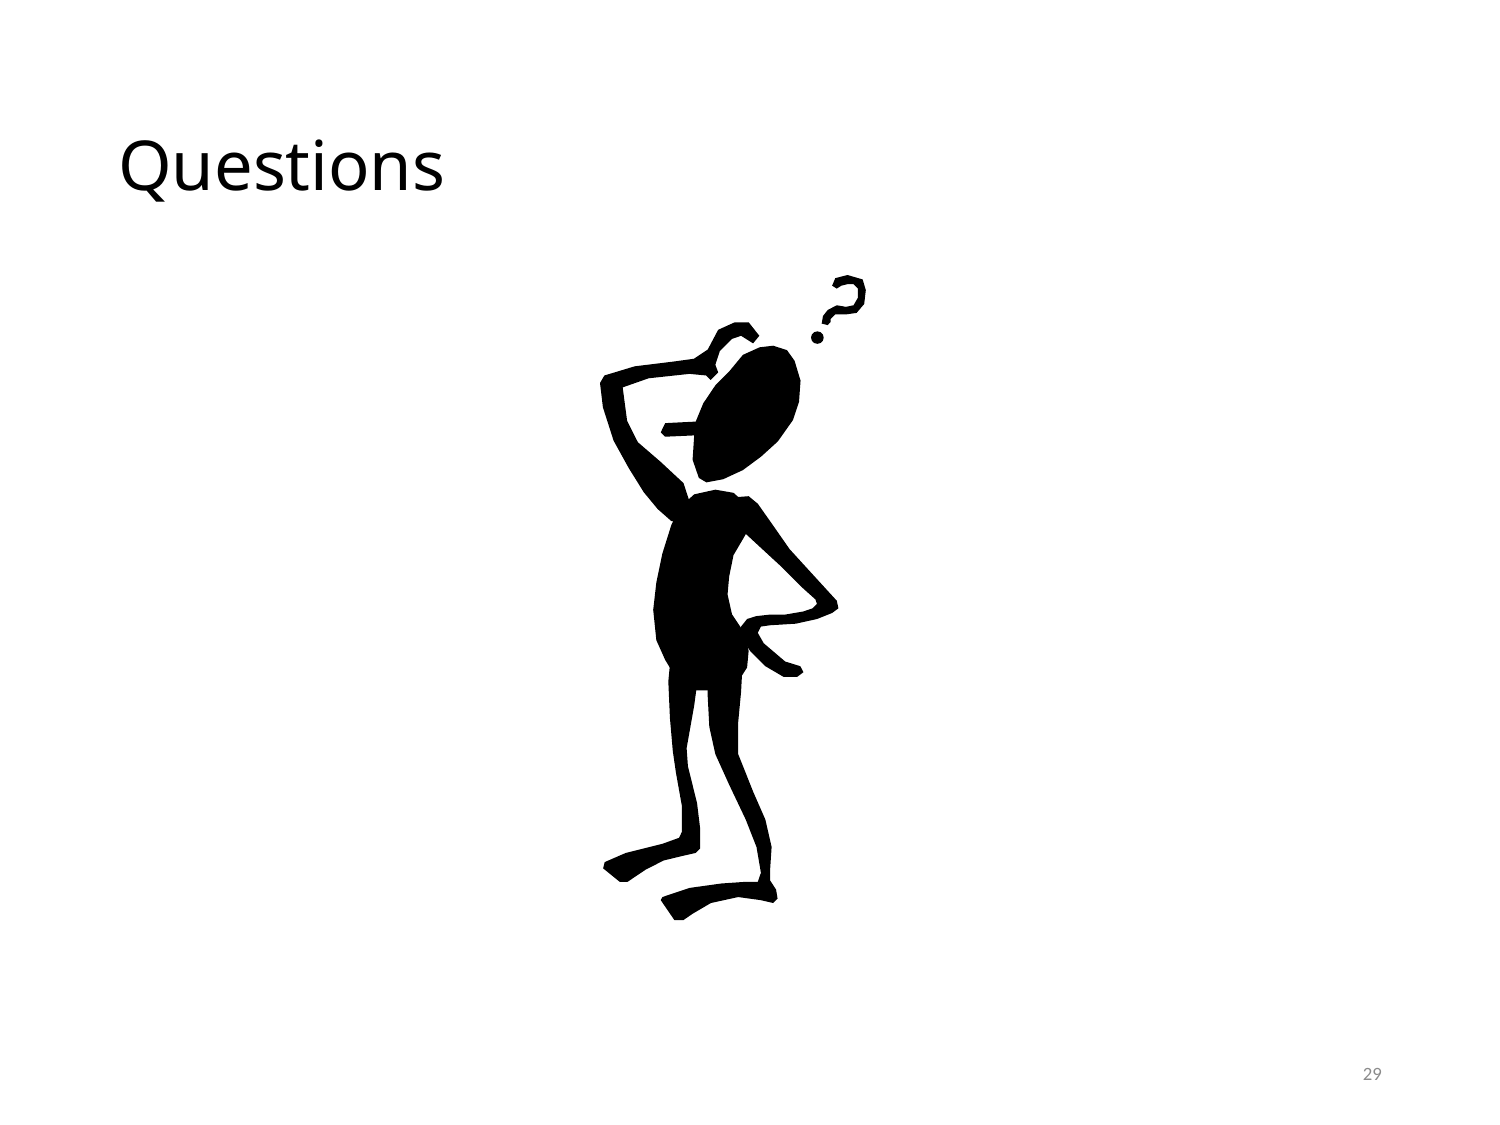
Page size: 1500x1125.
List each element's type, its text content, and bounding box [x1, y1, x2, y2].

slide_number 29 [1059, 1042, 1397, 1103]
picture [599, 274, 867, 921]
title Questions [103, 59, 1397, 278]
